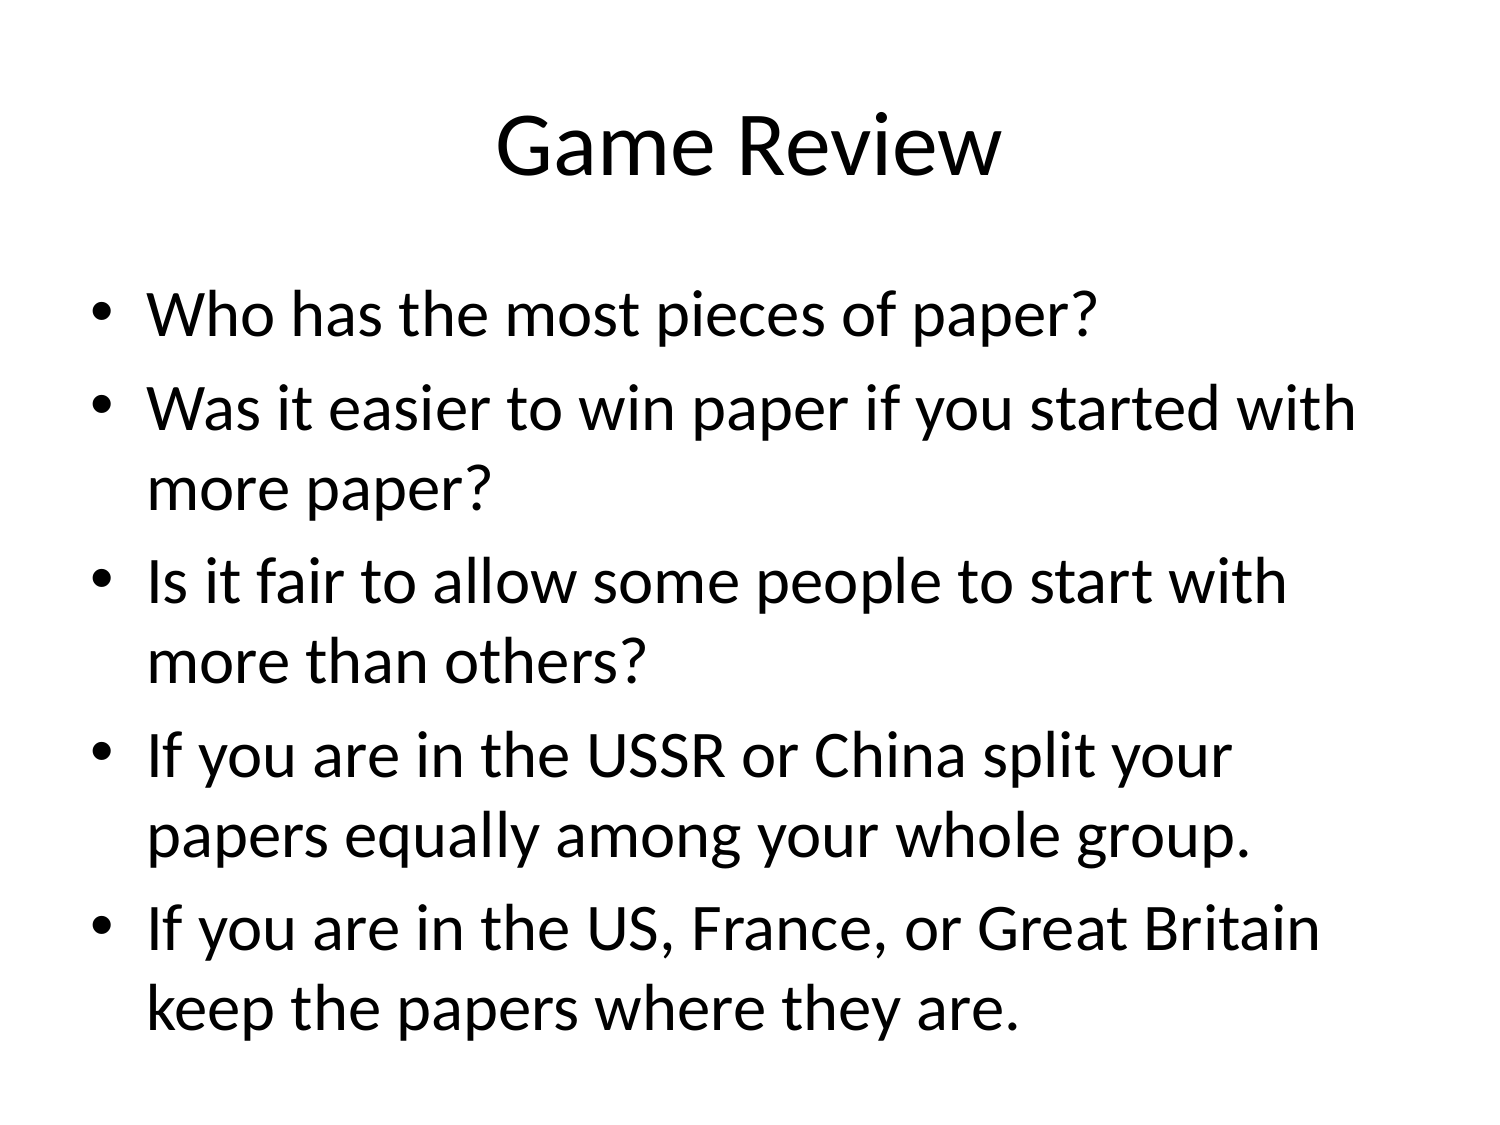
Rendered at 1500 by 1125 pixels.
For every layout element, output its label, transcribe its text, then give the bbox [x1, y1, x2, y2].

title Game Review [75, 45, 1425, 233]
list Who has the most pieces of paper? Was it easier to win paper if you started with more paper? Is it fair to allow some people to start with more than others? If you are in the USSR or China split your papers equally among your whole group. If you are in the US, France, or Great Britain keep the papers where they are. [75, 262, 1425, 1125]
